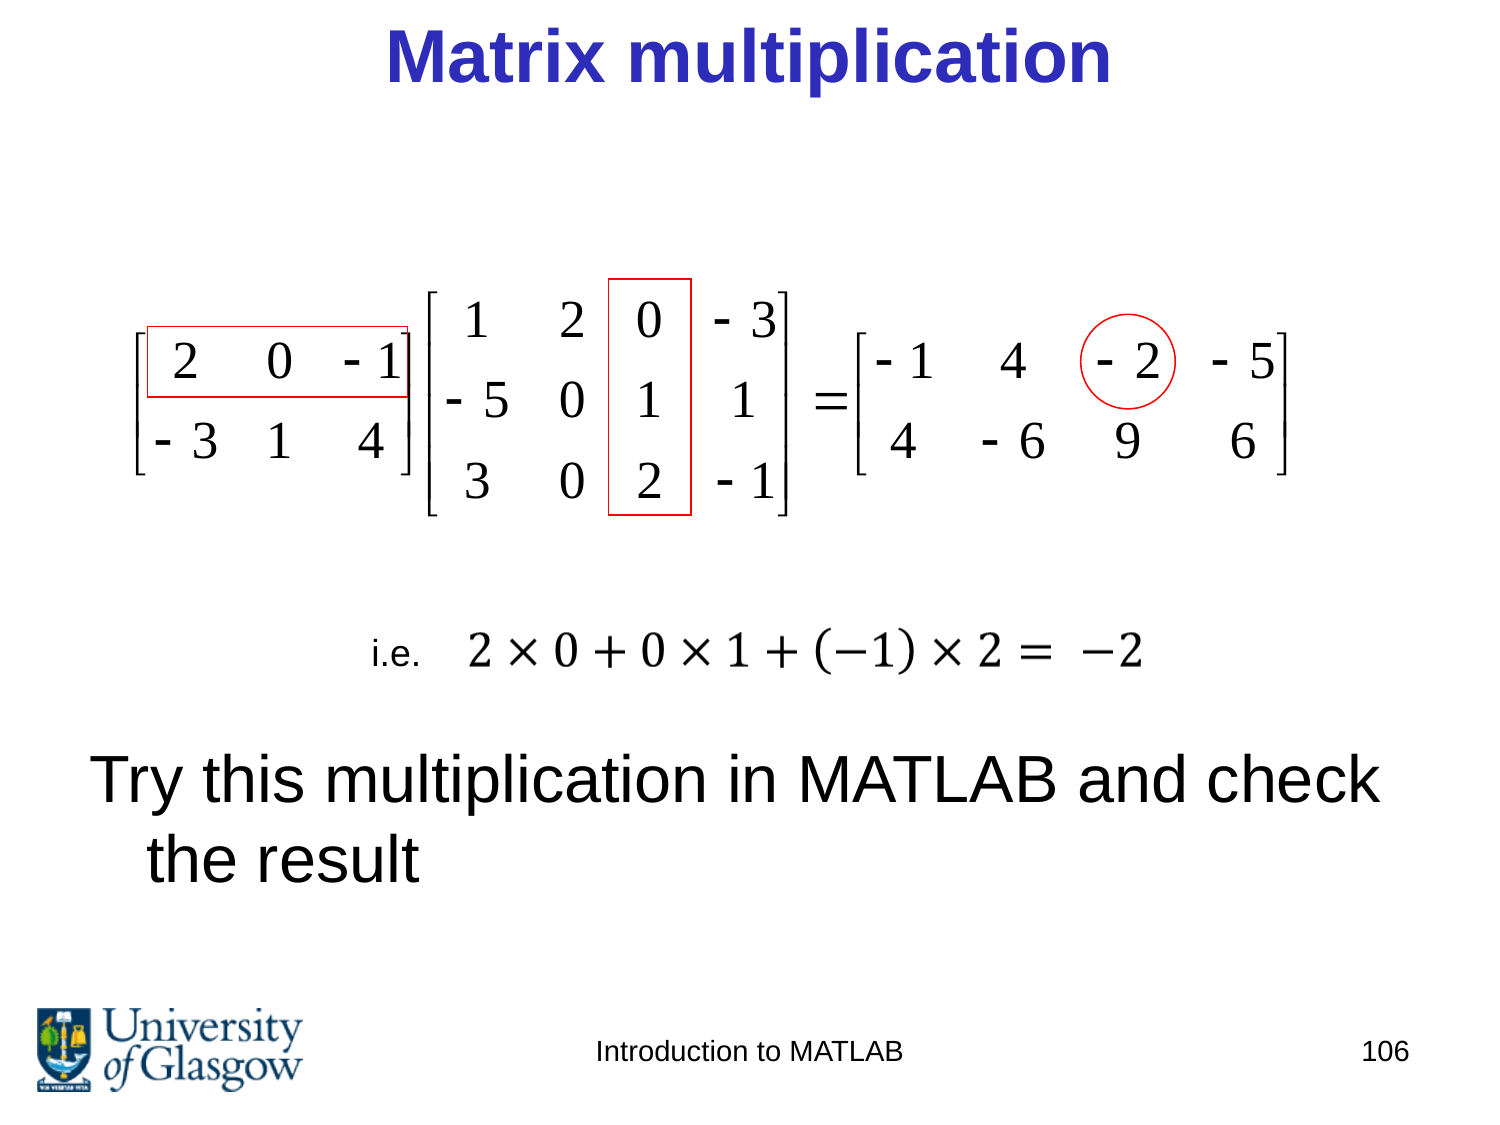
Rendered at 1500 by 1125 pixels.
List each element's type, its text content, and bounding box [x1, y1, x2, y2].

slide_number 106 [1074, 1024, 1425, 1103]
picture [37, 1008, 303, 1092]
text_box i.e. [356, 621, 441, 682]
text_box [441, 610, 1170, 686]
list Try this multiplication in MATLAB and check the result [75, 728, 1425, 947]
footer Introduction to MATLAB [512, 1024, 988, 1103]
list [123, 278, 1306, 530]
title Matrix multiplication [0, 0, 1500, 147]
